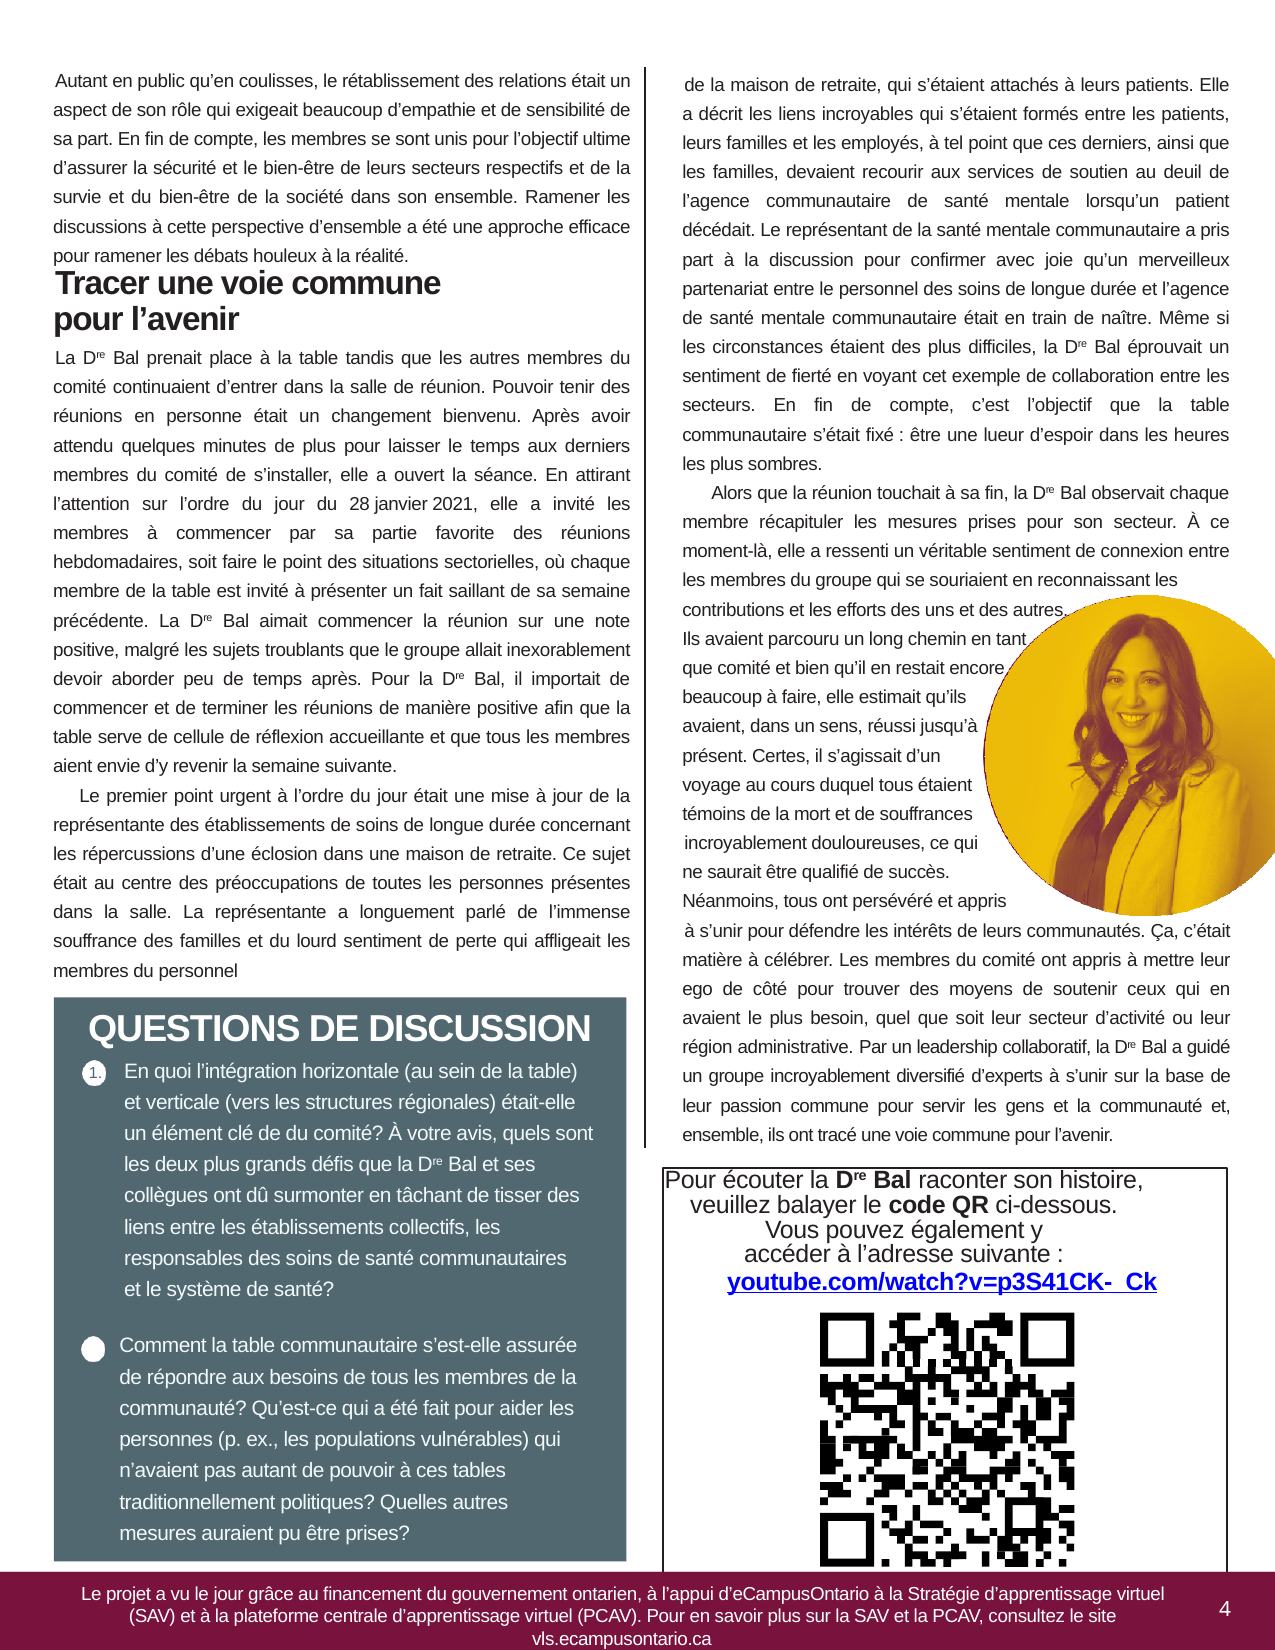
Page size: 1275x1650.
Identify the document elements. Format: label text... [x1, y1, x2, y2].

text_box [819, 1312, 1075, 1567]
text_box Pour écouter la Dre Bal raconter son histoire, veuillez balayer le code QR ci-dessous. Vous pouvez également y accéder à l’adresse suivante : youtube.com/watch?v=p3S41CK-_Ck [663, 1168, 1228, 1569]
text_box Autant en public qu’en coulisses, le rétablissement des relations était un aspect de son rôle qui exigeait beaucoup d’empathie et de sensibilité de sa part. En fin de compte, les membres se sont unis pour l’objectif ultime d’assurer la sécurité et le bien-être de leurs secteurs respectifs et de la survie et du bien-être de la société dans son ensemble. Ramener les discussions à cette perspective d’ensemble a été une approche efficace pour ramener les débats houleux à la réalité. Tracer une voie commune pour l’avenir La Dre Bal prenait place à la table tandis que les autres membres du comité continuaient d’entrer dans la salle de réunion. Pouvoir tenir des réunions en personne était un changement bienvenu. Après avoir attendu quelques minutes de plus pour laisser le temps aux derniers membres du comité de s’installer, elle a ouvert la séance. En attirant l’attention sur l’ordre du jour du 28 janvier 2021, elle a invité les membres à commencer par sa partie favorite des réunions hebdomadaires, soit faire le point des situations sectorielles, où chaque membre de la table est invité à présenter un fait saillant de sa semaine précédente. La Dre Bal aimait commencer la réunion sur une note positive, malgré les sujets troublants que le groupe allait inexorablement devoir aborder peu de temps après. Pour la Dre Bal, il importait de commencer et de terminer les réunions de manière positive afin que la table serve de cellule de réflexion accueillante et que tous les membres aient envie d’y revenir la semaine suivante. Le premier point urgent à l’ordre du jour était une mise à jour de la représentante des établissements de soins de longue durée concernant les répercussions d’une éclosion dans une maison de retraite. Ce sujet était au centre des préoccupations de toutes les personnes présentes dans la salle. La représentante a longuement parlé de l’immense souffrance des familles et du lourd sentiment de perte qui affligeait les membres du personnel [53, 61, 631, 981]
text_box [53, 997, 627, 1562]
picture [983, 595, 1275, 916]
text_box de la maison de retraite, qui s’étaient attachés à leurs patients. Elle a décrit les liens incroyables qui s’étaient formés entre les patients, leurs familles et les employés, à tel point que ces derniers, ainsi que les familles, devaient recourir aux services de soutien au deuil de l’agence communautaire de santé mentale lorsqu’un patient décédait. Le représentant de la santé mentale communautaire a pris part à la discussion pour confirmer avec joie qu’un merveilleux partenariat entre le personnel des soins de longue durée et l’agence de santé mentale communautaire était en train de naître. Même si les circonstances étaient des plus difficiles, la Dre Bal éprouvait un sentiment de fierté en voyant cet exemple de collaboration entre les secteurs. En fin de compte, c’est l’objectif que la table communautaire s’était fixé : être une lueur d’espoir dans les heures les plus sombres. Alors que la réunion touchait à sa fin, la Dre Bal observait chaque membre récapituler les mesures prises pour son secteur. À ce moment-là, elle a ressenti un véritable sentiment de connexion entre les membres du groupe qui se souriaient en reconnaissant les contributions et les efforts des uns et des autres. Ils avaient parcouru un long chemin en tant que comité et bien qu’il en restait encore beaucoup à faire, elle estimait qu’ils avaient, dans un sens, réussi jusqu’à présent. Certes, il s’agissait d’un voyage au cours duquel tous étaient témoins de la mort et de souffrances incroyablement douloureuses, ce qui ne saurait être qualifié de succès. Néanmoins, tous ont persévéré et appris à s’unir pour défendre les intérêts de leurs communautés. Ça, c’était matière à célébrer. Les membres du comité ont appris à mettre leur ego de côté pour trouver des moyens de soutenir ceux qui en avaient le plus besoin, quel que soit leur secteur d’activité ou leur région administrative. Par un leadership collaboratif, la Dre Bal a guidé un groupe incroyablement diversifié d’experts à s’unir sur la base de leur passion commune pour servir les gens et la communauté et, ensemble, ils ont tracé une voie commune pour l’avenir. [667, 58, 1245, 1153]
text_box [0, 1571, 1275, 1650]
